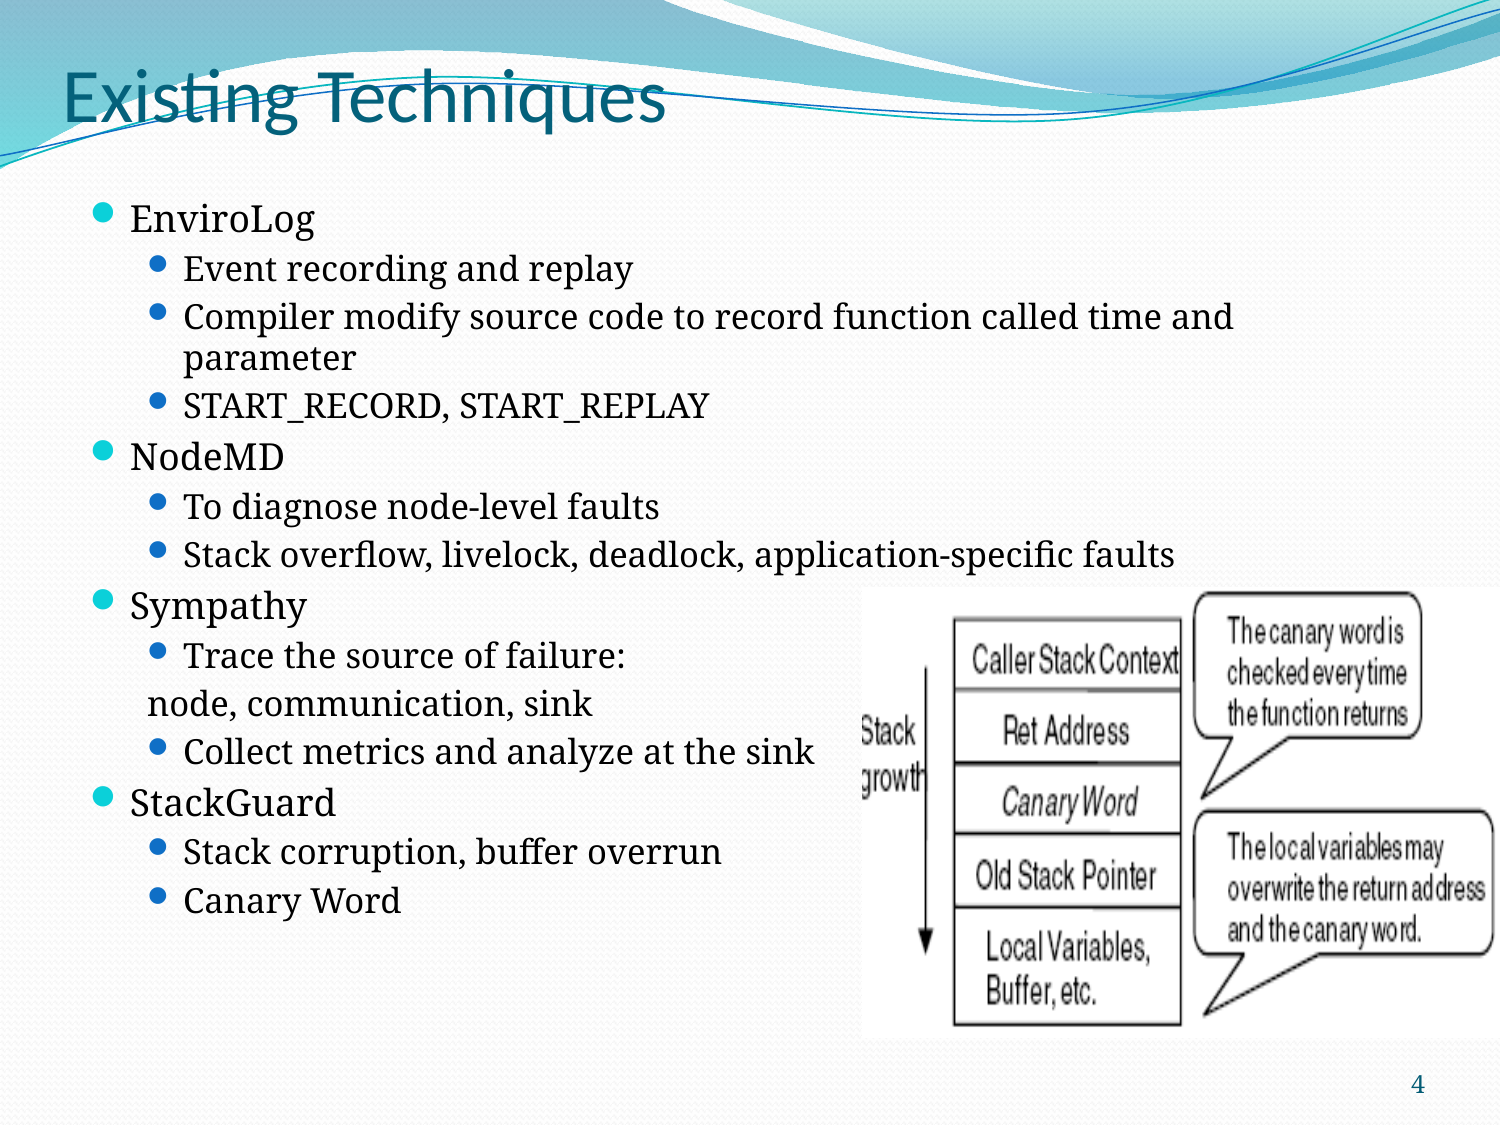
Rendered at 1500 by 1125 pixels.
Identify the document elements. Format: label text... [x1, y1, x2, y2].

picture [862, 587, 1500, 1038]
list EnviroLog Event recording and replay Compiler modify source code to record function called time and parameter START_RECORD, START_REPLAY NodeMD To diagnose node-level faults Stack overflow, livelock, deadlock, application-specific faults Sympathy Trace the source of failure: node, communication, sink Collect metrics and analyze at the sink StackGuard Stack corruption, buffer overrun Canary Word [75, 187, 1425, 930]
slide_number 4 [1299, 1050, 1425, 1103]
title Existing Techniques [62, 37, 1413, 138]
